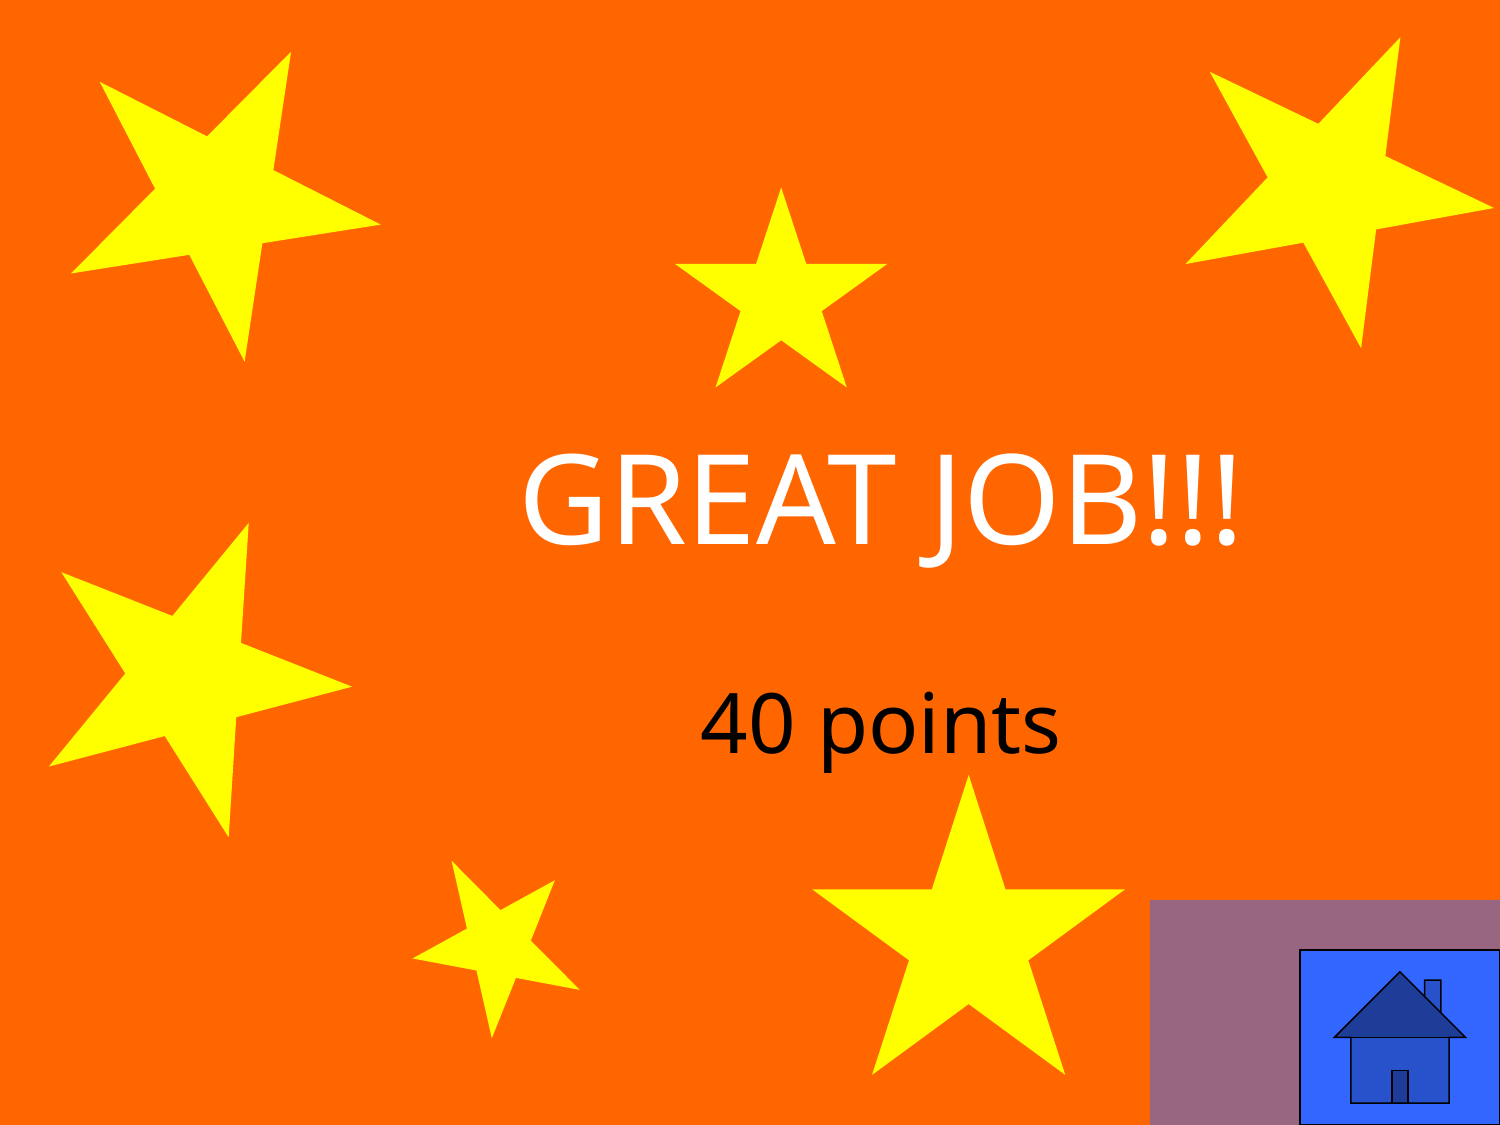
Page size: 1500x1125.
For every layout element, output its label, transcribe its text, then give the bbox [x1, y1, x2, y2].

text_box GREAT JOB!!! 40 points [249, 412, 1500, 778]
text_box [412, 860, 580, 1039]
text_box [1299, 950, 1500, 1125]
text_box [1149, 899, 1500, 1125]
text_box [237, 519, 249, 535]
text_box [243, 535, 249, 626]
text_box [70, 51, 381, 362]
text_box [48, 522, 353, 838]
text_box [674, 187, 888, 388]
text_box [1185, 37, 1494, 349]
text_box [812, 774, 1125, 1075]
